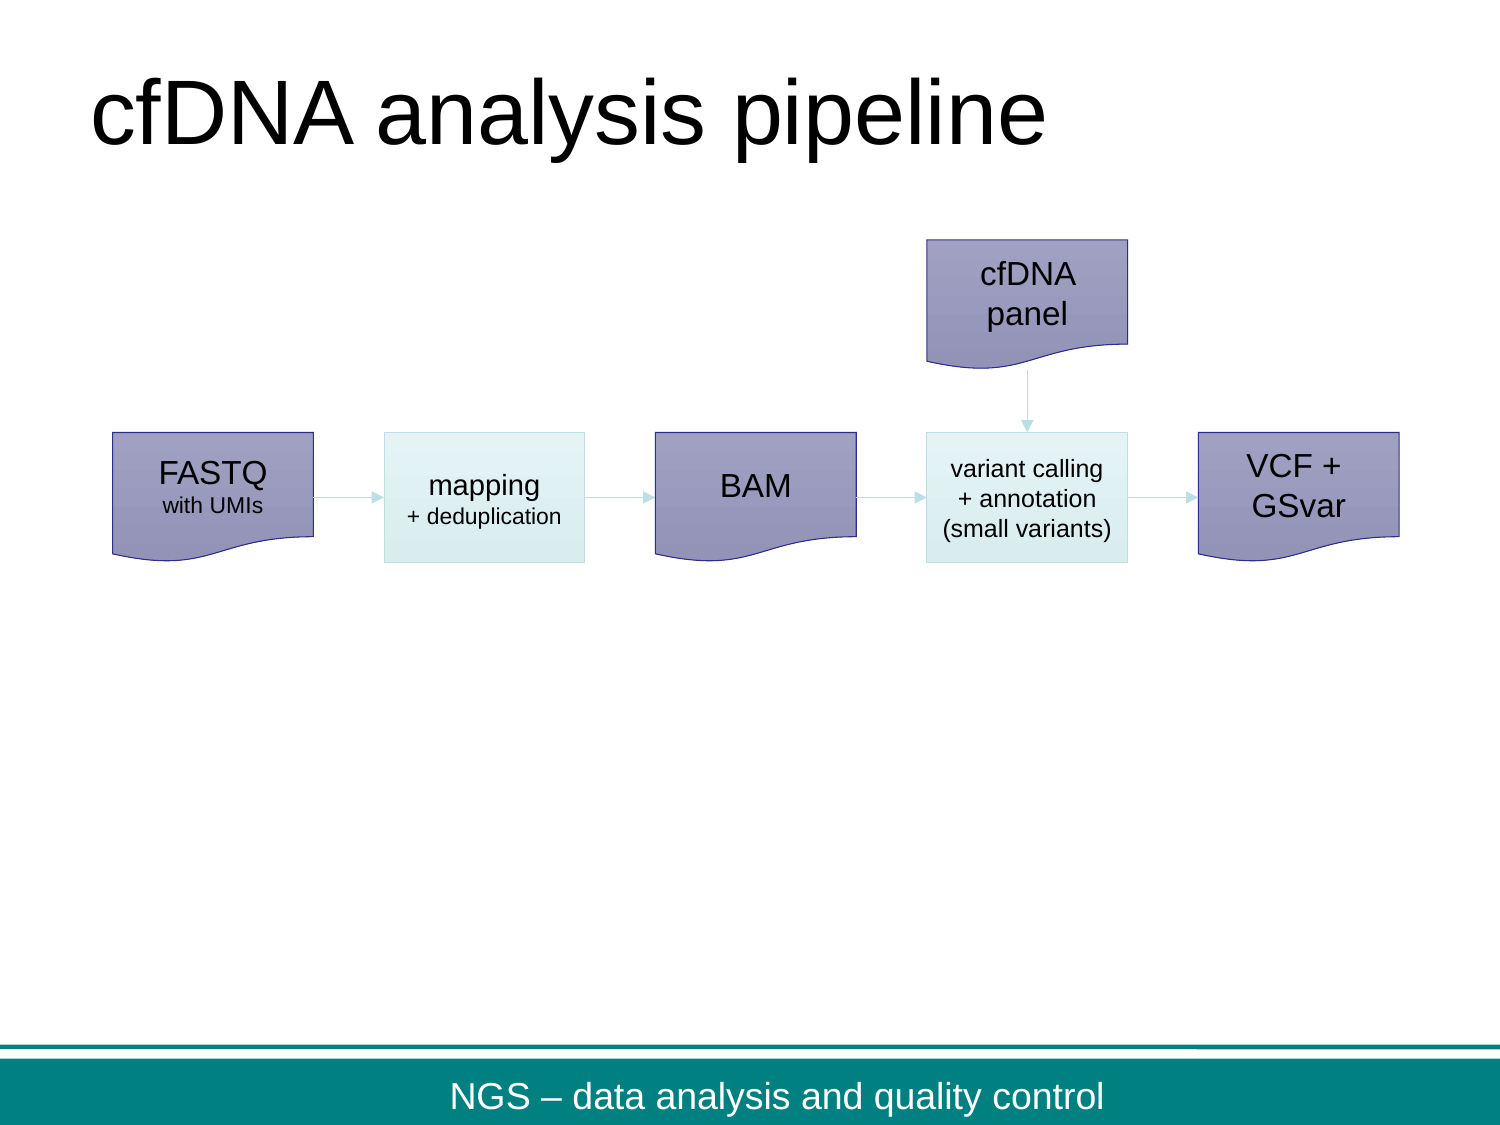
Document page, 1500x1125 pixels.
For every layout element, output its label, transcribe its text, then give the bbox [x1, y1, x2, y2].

text_box cfDNA panel [926, 239, 1129, 369]
title cfDNA analysis pipeline [75, 45, 1425, 233]
text_box VCF + GSvar [1197, 431, 1400, 562]
text_box BAM [654, 431, 857, 562]
text_box variant calling + annotation (small variants) [926, 432, 1128, 563]
text_box mapping + deduplication [384, 432, 585, 563]
text_box FASTQ with UMIs [112, 431, 314, 562]
